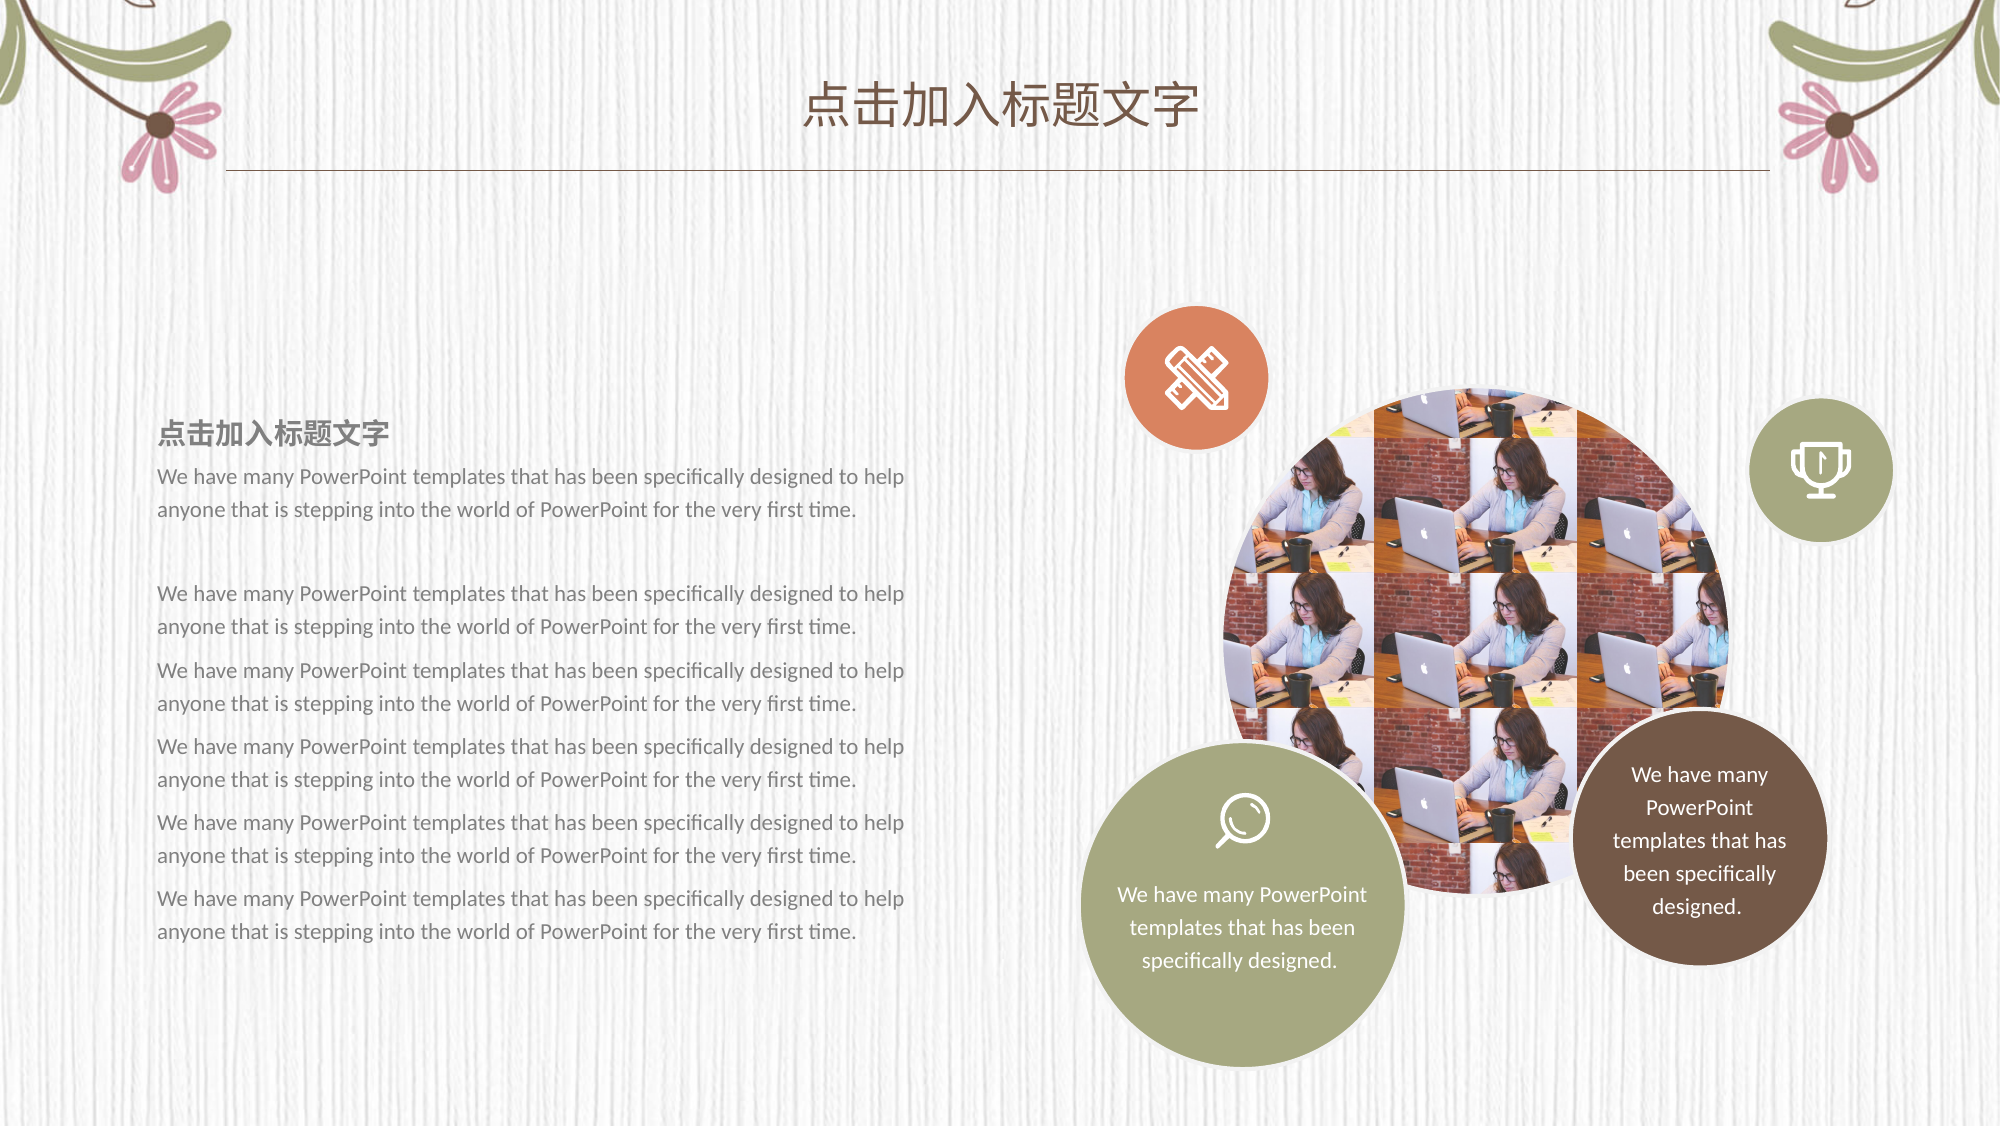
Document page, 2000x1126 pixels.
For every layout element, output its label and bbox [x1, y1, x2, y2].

text_box [156, 303, 1896, 1070]
picture [0, 0, 2000, 1126]
text_box [226, 67, 1771, 171]
